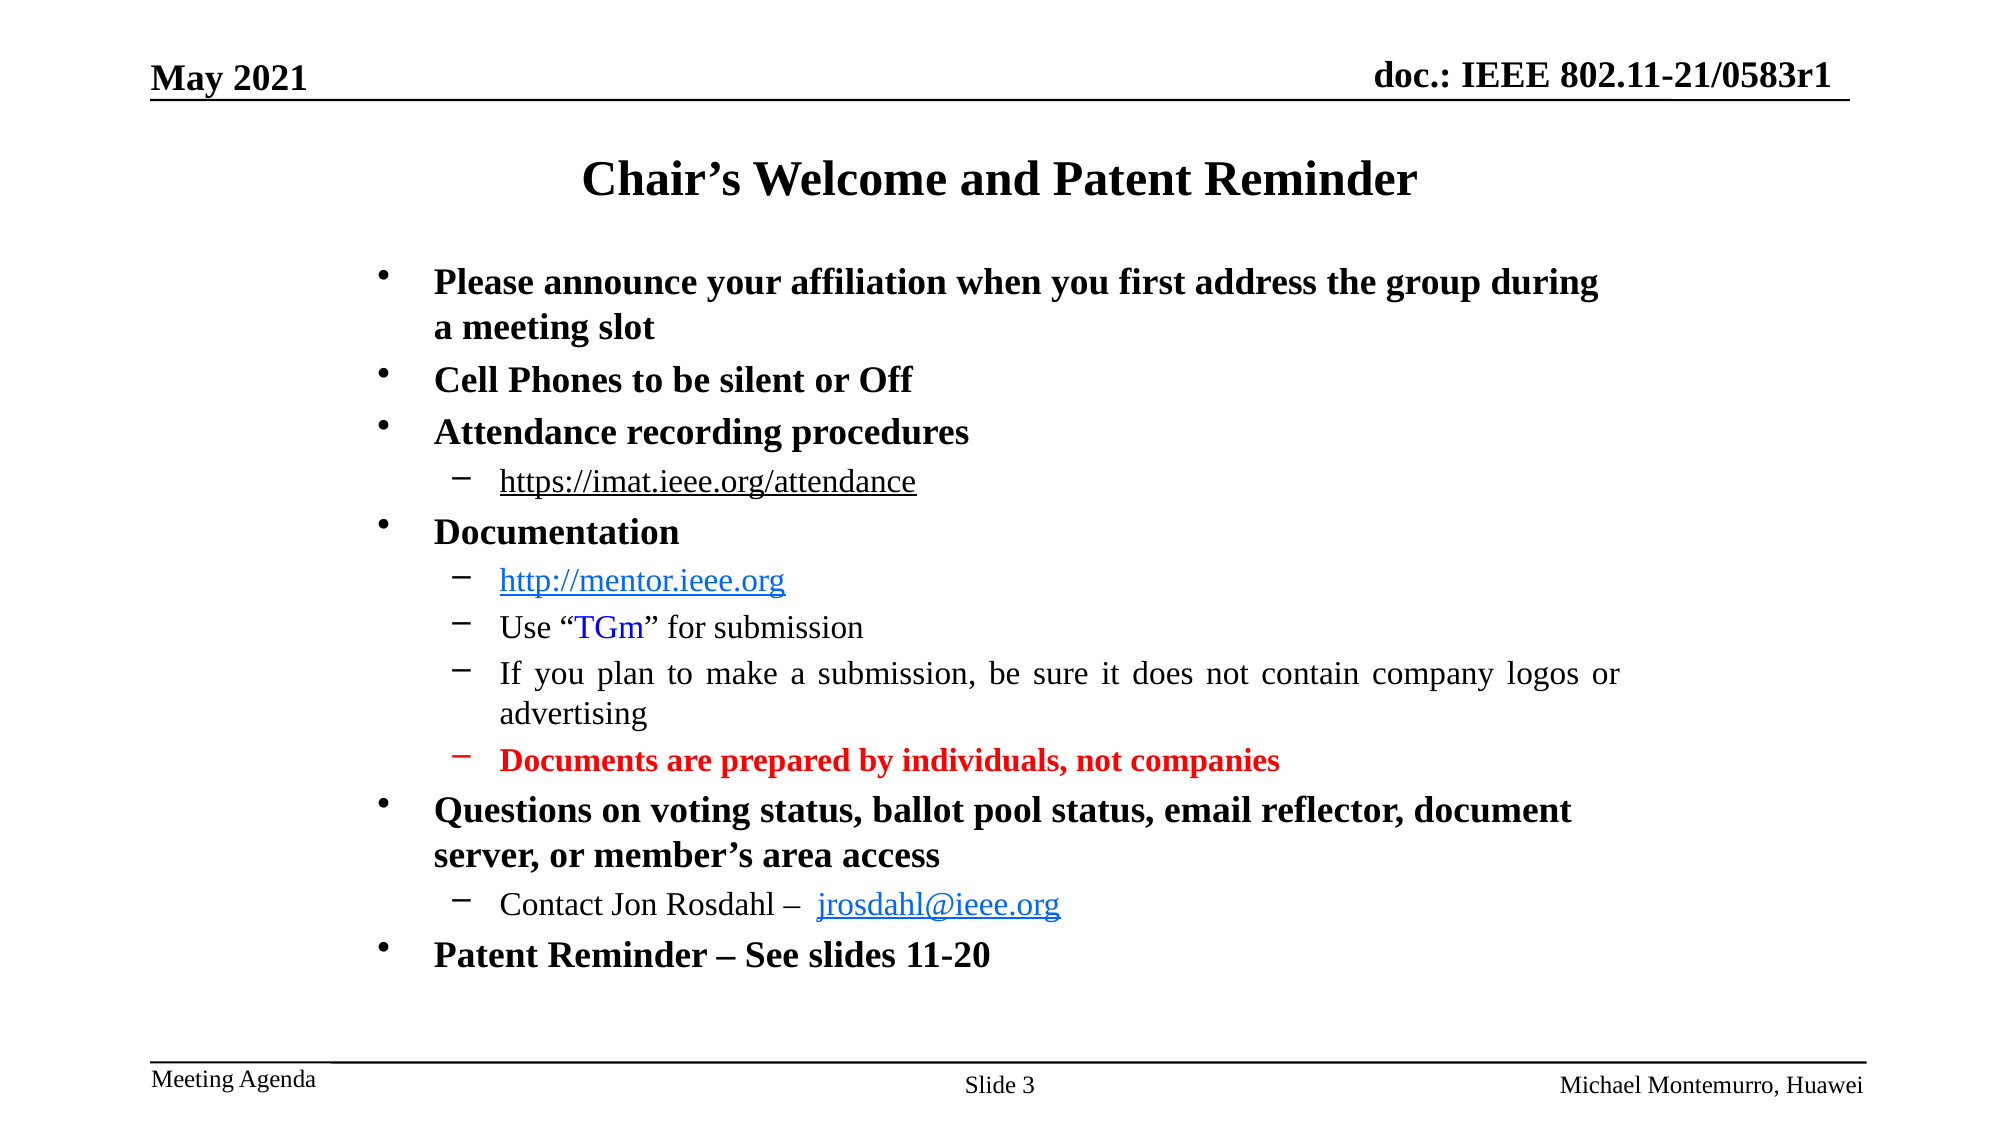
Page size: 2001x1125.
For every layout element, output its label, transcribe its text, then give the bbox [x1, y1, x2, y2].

footer Michael Montemurro, Huawei [1462, 1068, 1865, 1100]
list Please announce your affiliation when you first address the group during a meeting slot Cell Phones to be silent or Off Attendance recording procedures https://imat.ieee.org/attendance Documentation http://mentor.ieee.org Use “TGm” for submission If you plan to make a submission, be sure it does not contain company logos or advertising Documents are prepared by individuals, not companies Questions on voting status, ballot pool status, email reflector, document server, or member’s area access Contact Jon Rosdahl – jrosdahl@ieee.org Patent Reminder – See slides 11-20 [362, 263, 1638, 925]
text_box Chair’s Welcome and Patent Reminder [362, 87, 1638, 263]
slide_number Slide 3 [964, 1068, 1036, 1100]
